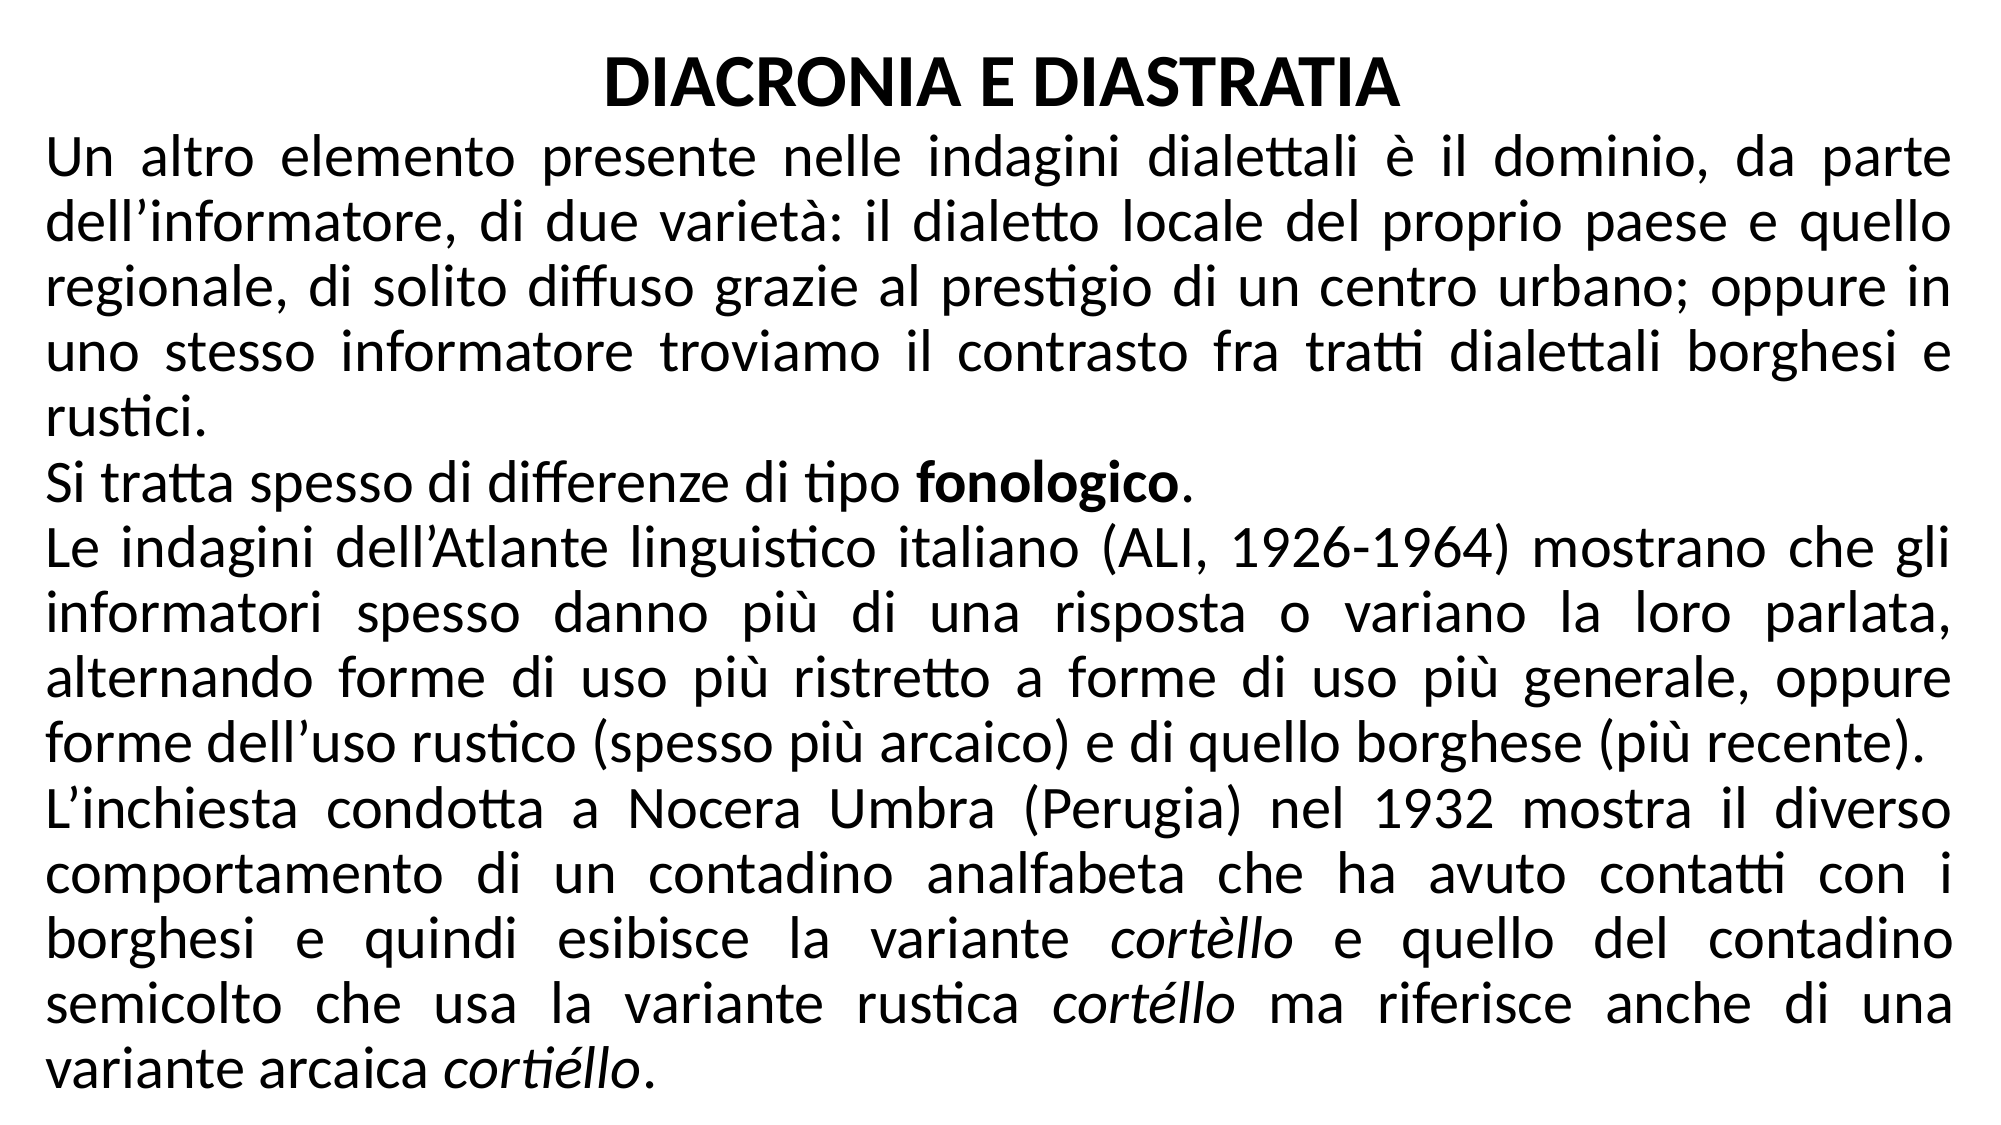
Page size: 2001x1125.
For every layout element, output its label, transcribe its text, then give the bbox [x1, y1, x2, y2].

title DIACRONIA E DIASTRATIA [140, 0, 1866, 116]
text_box Un altro elemento presente nelle indagini dialettali è il dominio, da parte dell’informatore, di due varietà: il dialetto locale del proprio paese e quello regionale, di solito diffuso grazie al prestigio di un centro urbano; oppure in uno stesso informatore troviamo il contrasto fra tratti dialettali borghesi e rustici. Si tratta spesso di differenze di tipo fonologico. Le indagini dell’Atlante linguistico italiano (ALI, 1926-1964) mostrano che gli informatori spesso danno più di una risposta o variano la loro parlata, alternando forme di uso più ristretto a forme di uso più generale, oppure forme dell’uso rustico (spesso più arcaico) e di quello borghese (più recente). L’inchiesta condotta a Nocera Umbra (Perugia) nel 1932 mostra il diverso comportamento di un contadino analfabeta che ha avuto contatti con i borghesi e quindi esibisce la variante cortèllo e quello del contadino semicolto che usa la variante rustica cortéllo ma riferisce anche di una variante arcaica cortiéllo. [30, 116, 1970, 1062]
